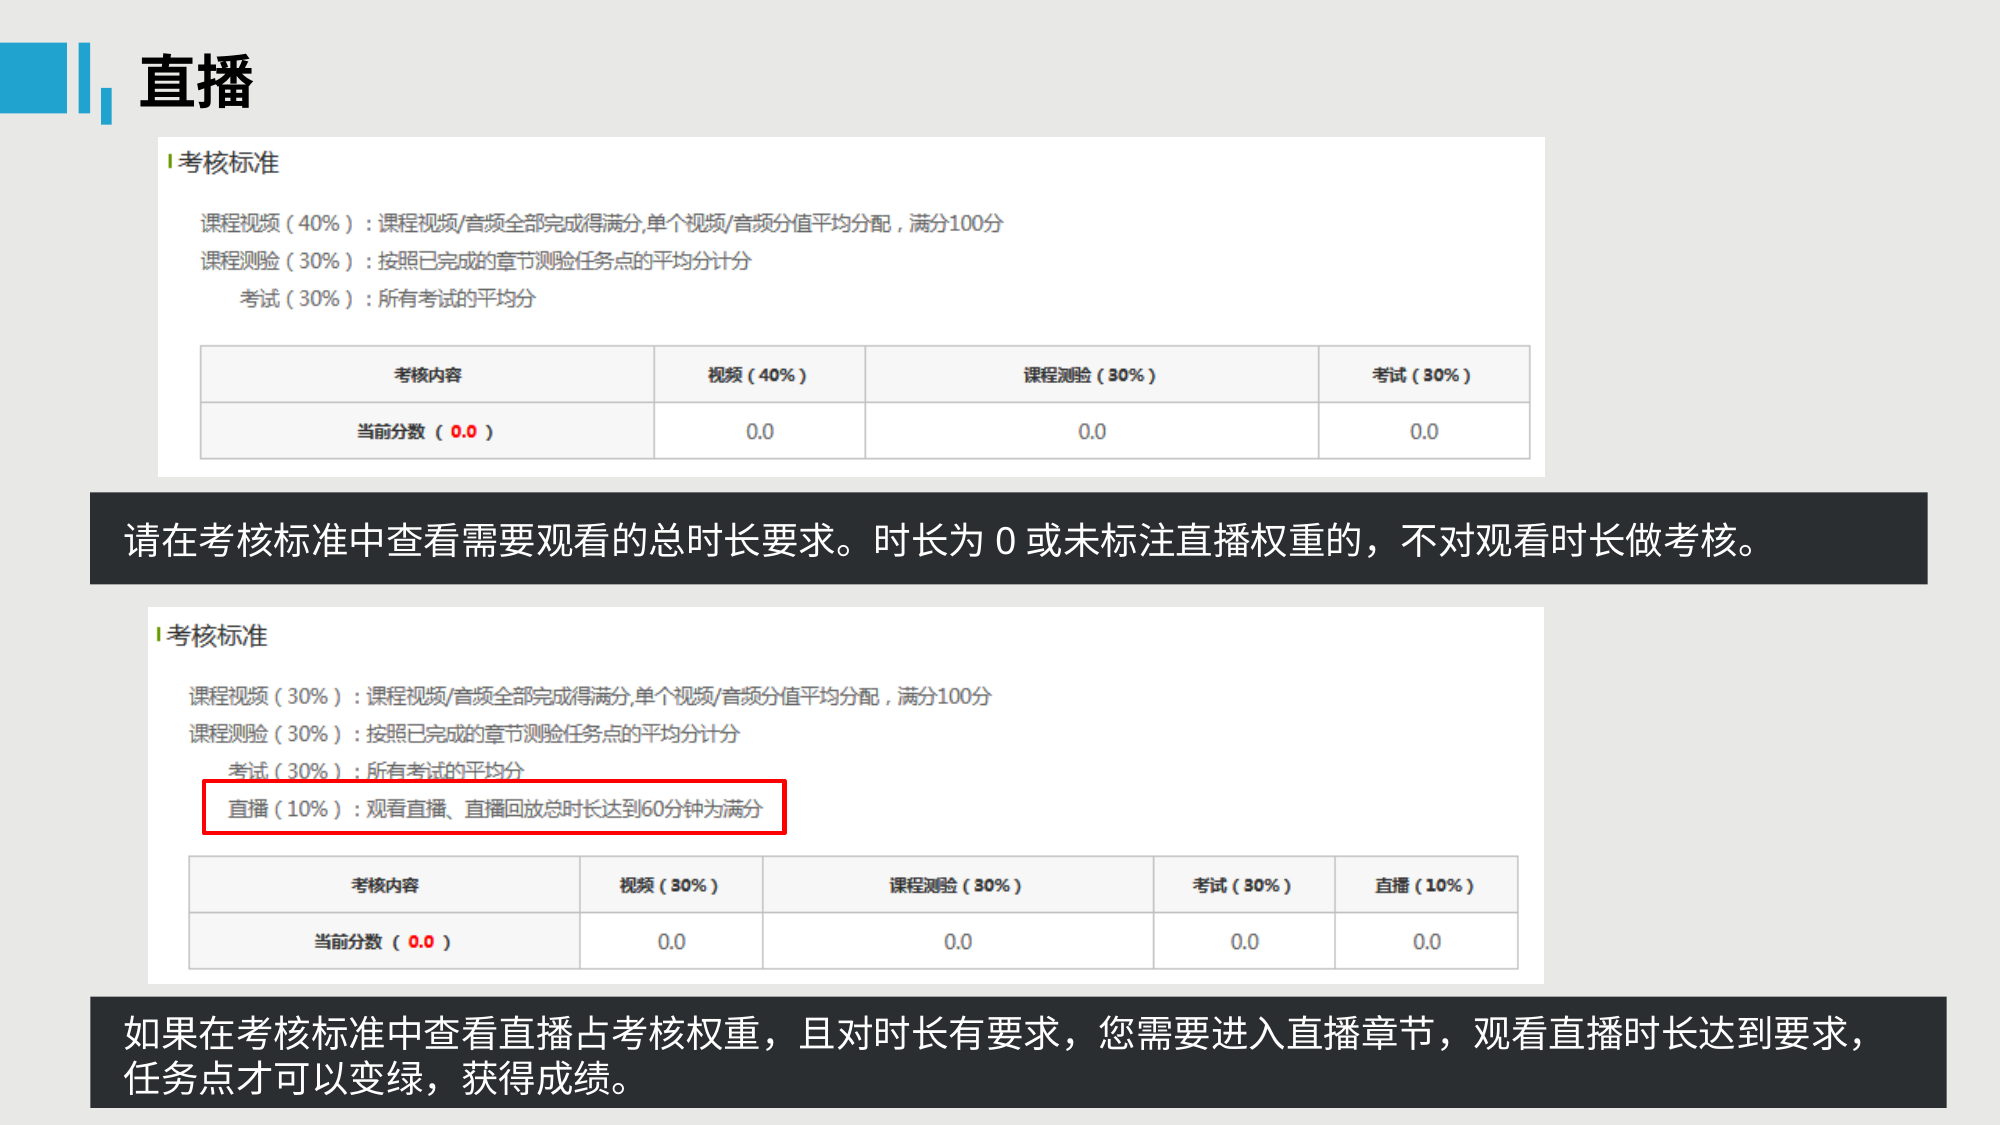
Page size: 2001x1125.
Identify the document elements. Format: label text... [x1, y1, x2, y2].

text_box [0, 41, 69, 116]
text_box 直播 [123, 38, 708, 123]
text_box [99, 86, 114, 127]
text_box [88, 995, 1949, 1110]
text_box [77, 41, 92, 116]
text_box [88, 490, 1930, 587]
picture [148, 606, 1544, 984]
picture [158, 137, 1545, 477]
text_box 请在考核标准中查看需要观看的总时长要求。时长为0或未标注直播权重的，不对观看时长做考核。 [108, 509, 1893, 570]
text_box 如果在考核标准中查看直播占考核权重，且对时长有要求，您需要进入直播章节，观看直播时长达到要求，任务点才可以变绿，获得成绩。 [108, 1002, 1928, 1107]
